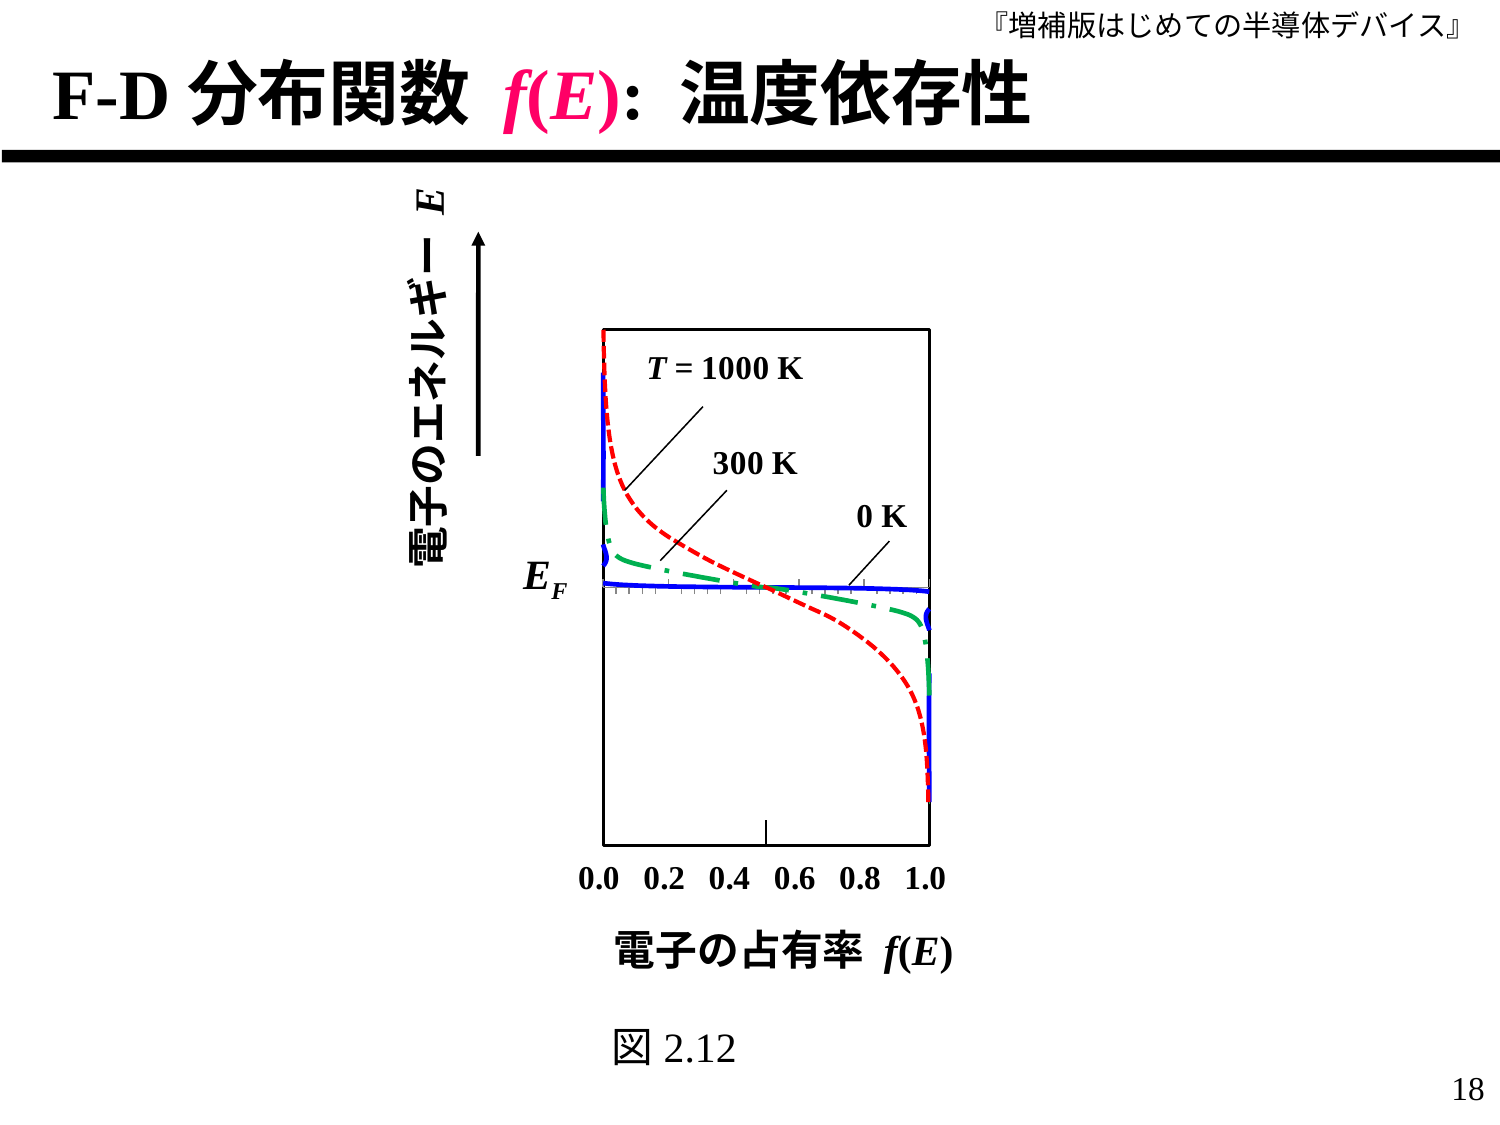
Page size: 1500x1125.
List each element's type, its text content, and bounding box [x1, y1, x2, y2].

text_box [472, 231, 485, 289]
title F-D分布関数 f(E): 温度依存性 [37, 19, 1500, 163]
text_box 電子のエネルギー E [394, 162, 460, 584]
slide_number 18 [1187, 1050, 1500, 1125]
text_box 図2.12 [597, 1013, 752, 1079]
chart [442, 290, 974, 988]
